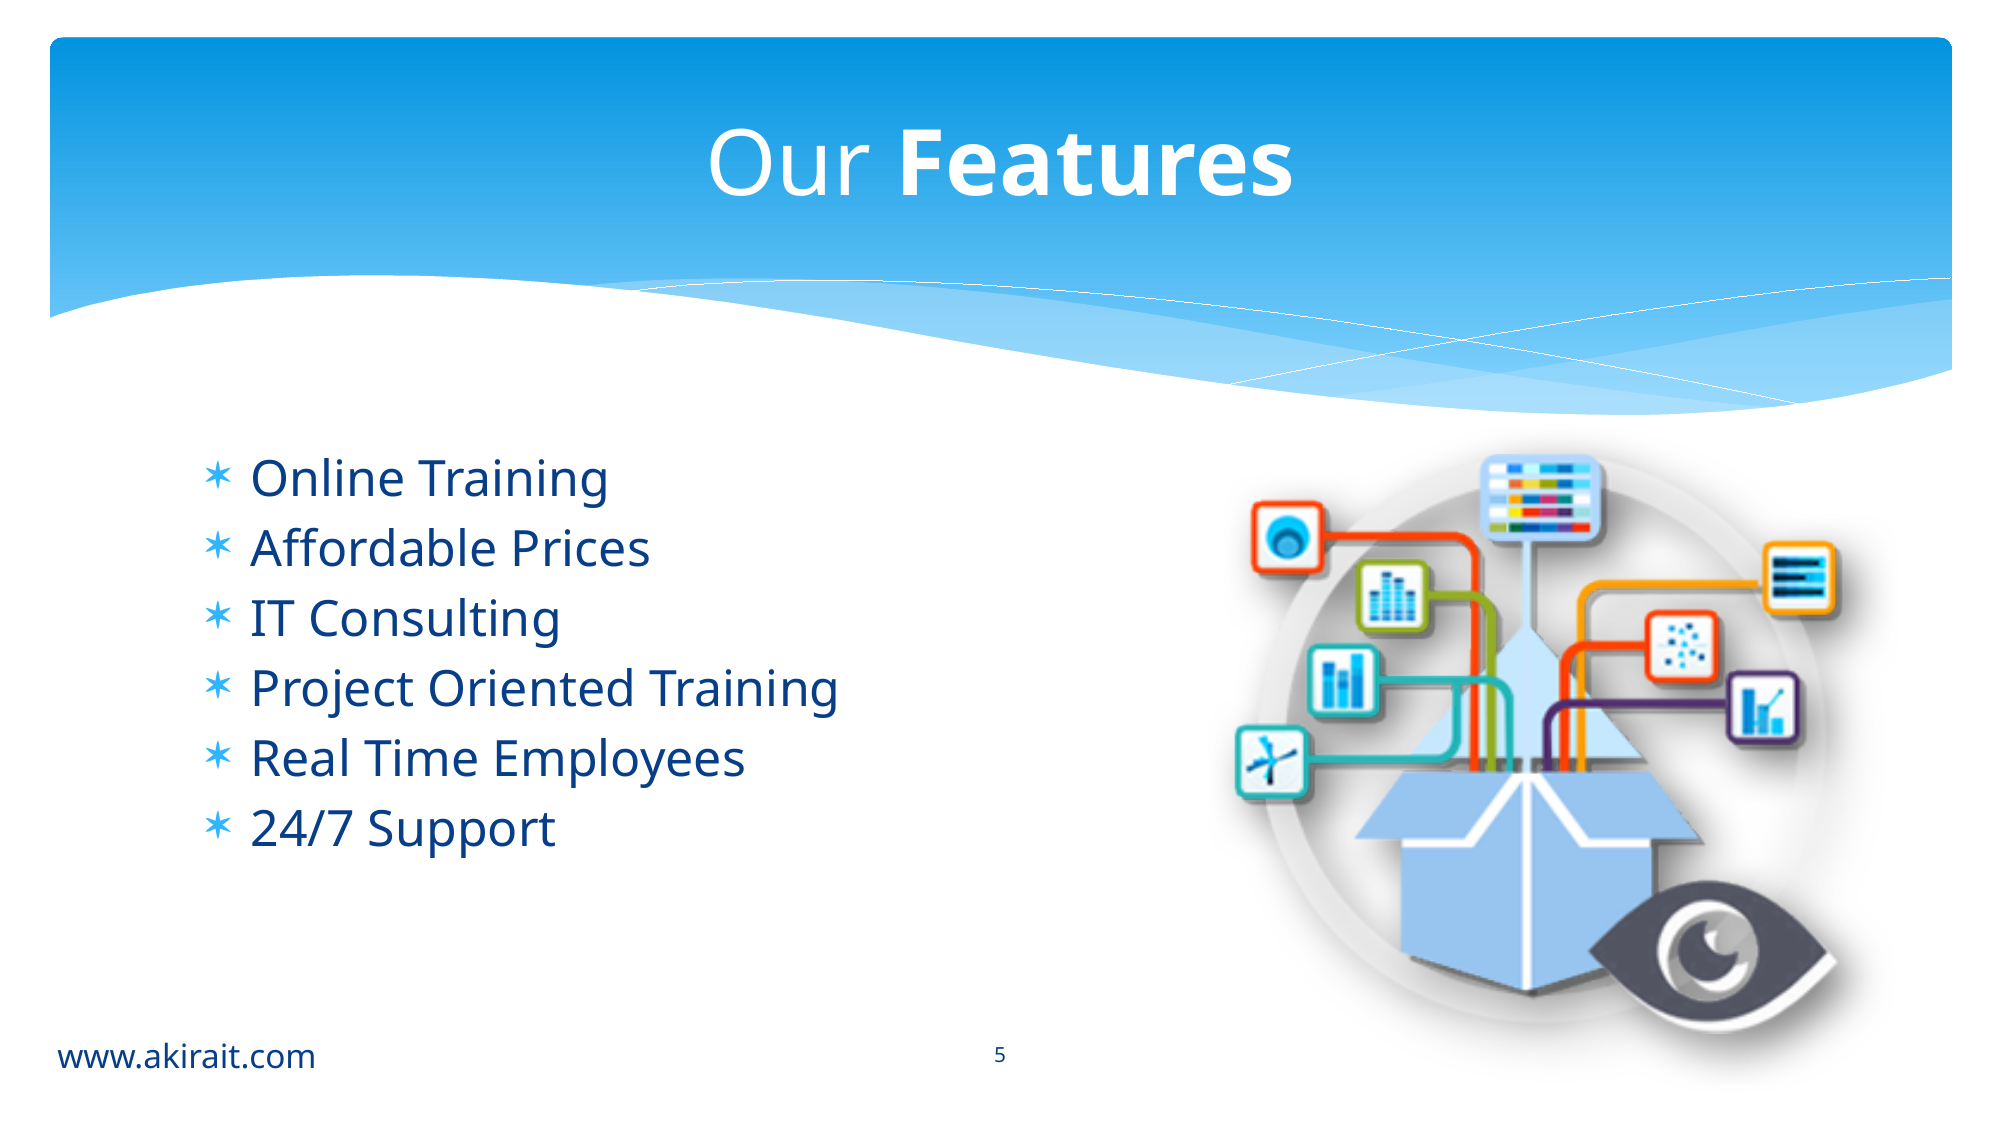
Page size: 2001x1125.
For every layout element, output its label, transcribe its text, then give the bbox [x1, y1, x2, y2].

title Our Features [99, 55, 1900, 261]
slide_number 5 [872, 1025, 1128, 1086]
footer www.akirait.com [42, 1025, 871, 1086]
list Online Training Affordable Prices IT Consulting Project Oriented Training Real Time Employees 24/7 Support [190, 438, 1251, 1005]
picture [1223, 454, 1853, 1035]
